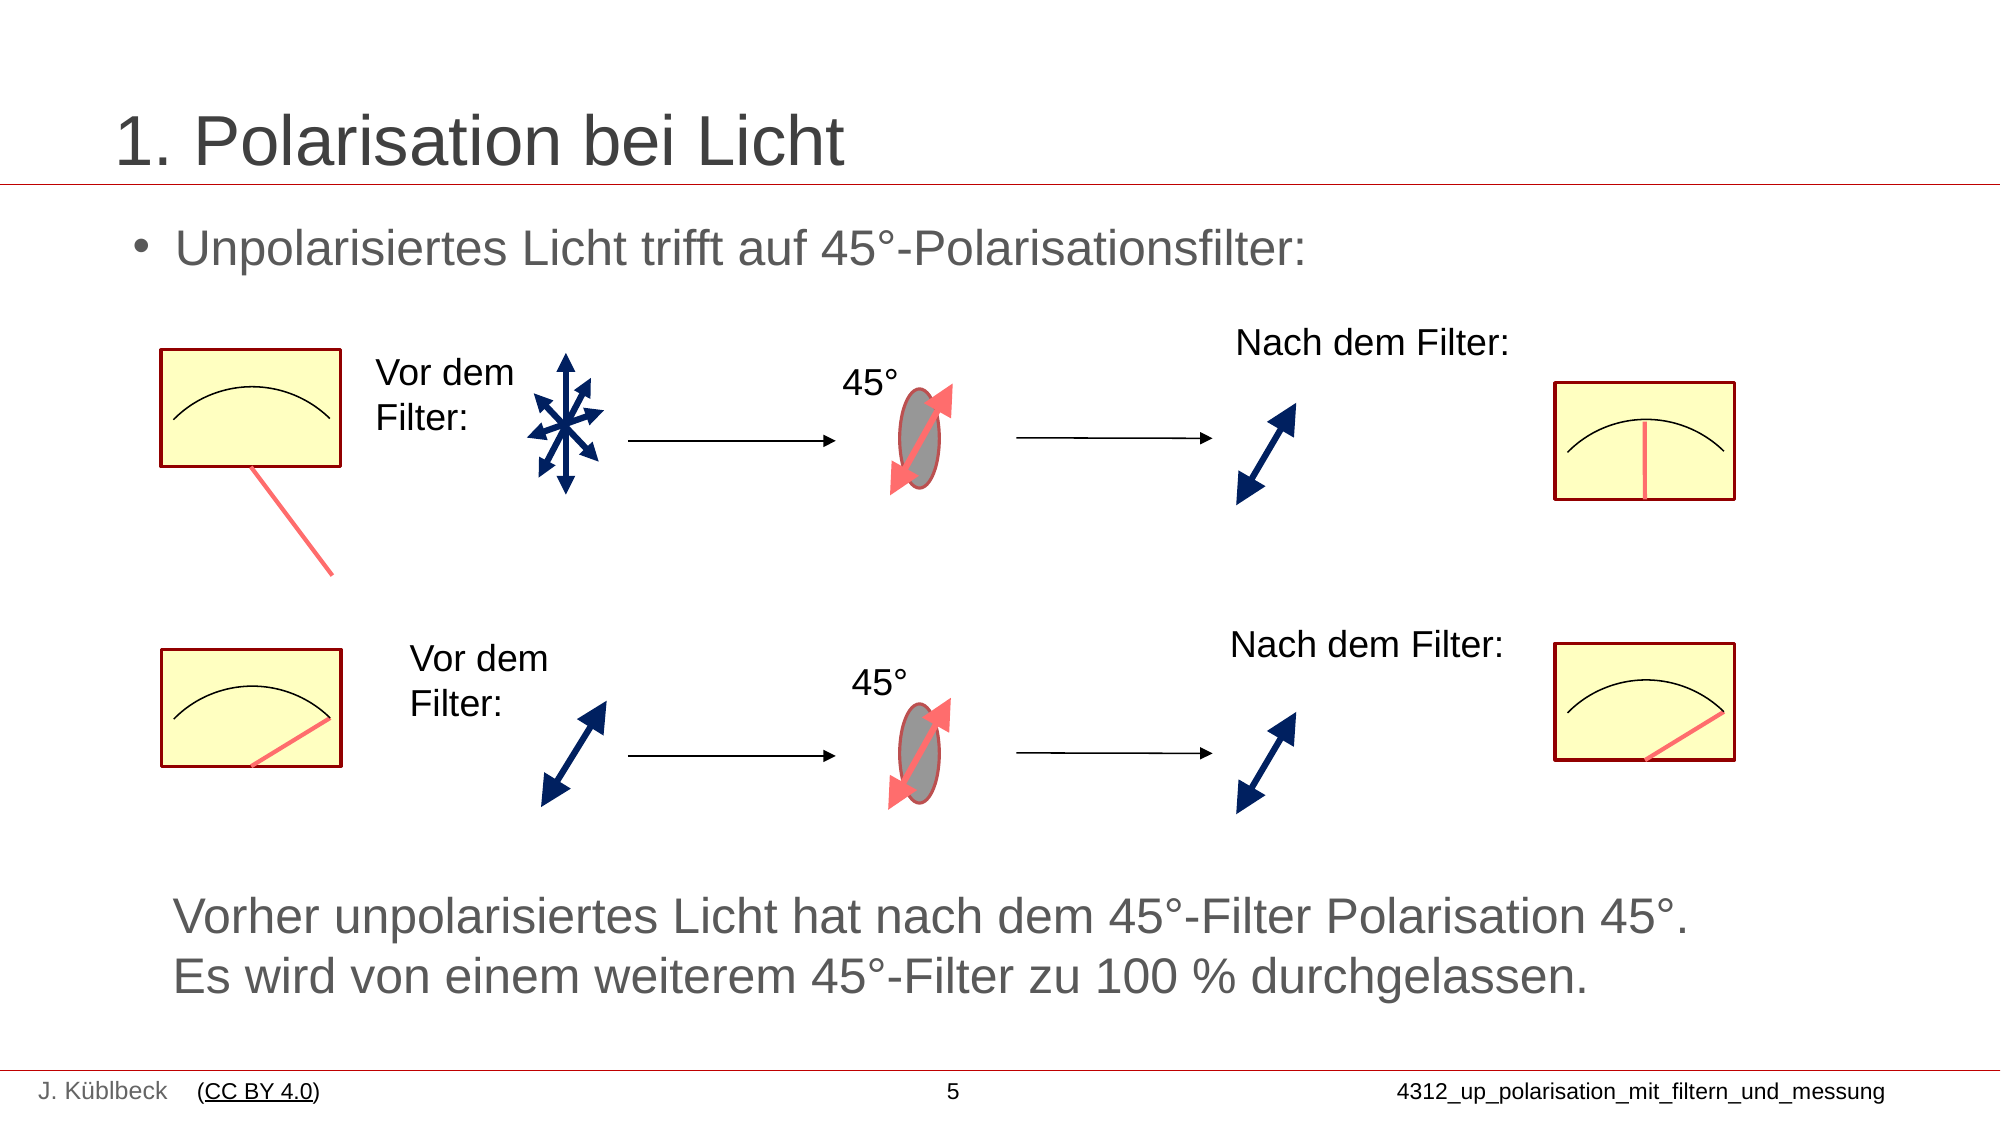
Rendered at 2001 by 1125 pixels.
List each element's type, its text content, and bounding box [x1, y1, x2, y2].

title 1. Polarisation bei Licht [99, 90, 1900, 185]
text_box Vor dem Filter: [360, 340, 541, 446]
text_box 45° [827, 350, 914, 385]
list Unpolarisiertes Licht trifft auf 45°-Polarisationsfilter: [99, 208, 1900, 1035]
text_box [627, 388, 1297, 506]
text_box Nach dem Filter: [1220, 310, 1526, 371]
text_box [889, 383, 953, 496]
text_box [1535, 382, 1758, 641]
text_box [526, 352, 605, 495]
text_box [141, 349, 364, 608]
text_box Vorher unpolarisiertes Licht hat nach dem 45°-Filter Polarisation 45°. Es wird von einem weiterem 45°-Filter zu 100 % durchgelassen. [90, 876, 1891, 1077]
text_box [141, 612, 1758, 908]
